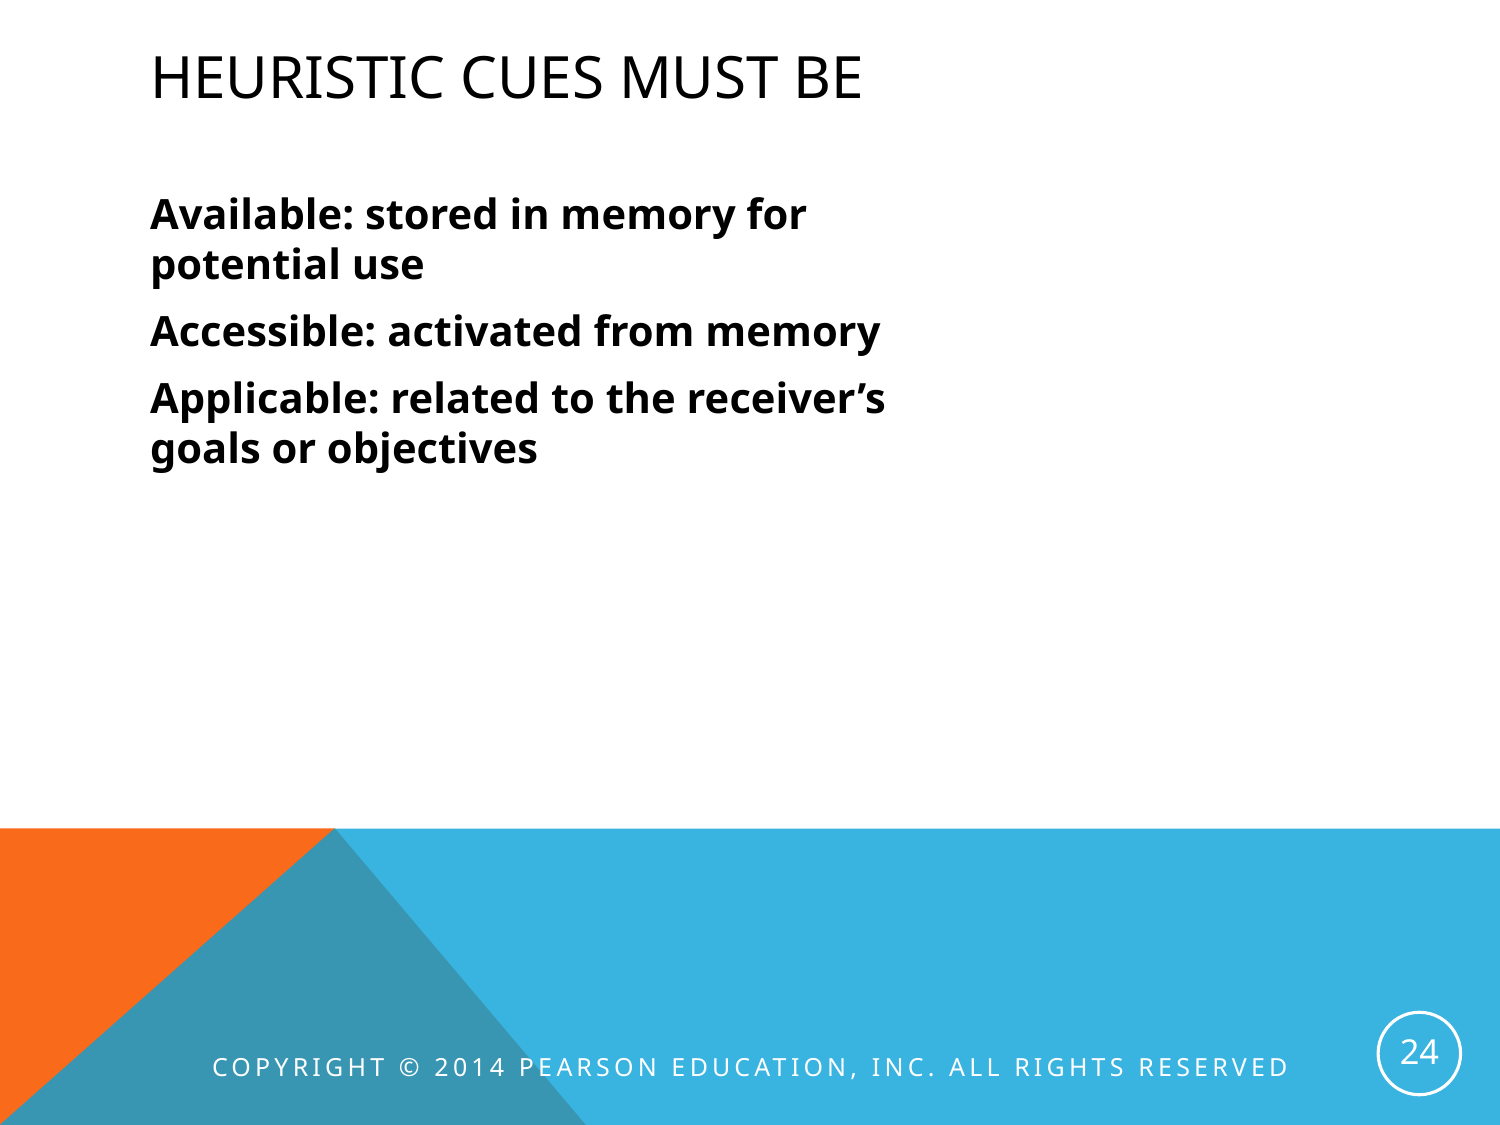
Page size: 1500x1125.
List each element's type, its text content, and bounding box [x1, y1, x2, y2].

footer Copyright © 2014 Pearson Education, Inc. All rights reserved [150, 1012, 1352, 1125]
title Heuristic cues must be [135, 0, 1369, 150]
slide_number 24 [1376, 1010, 1463, 1097]
list Available: stored in memory for potential use Accessible: activated from memory Applicable: related to the receiver’s goals or objectives [135, 180, 1000, 768]
